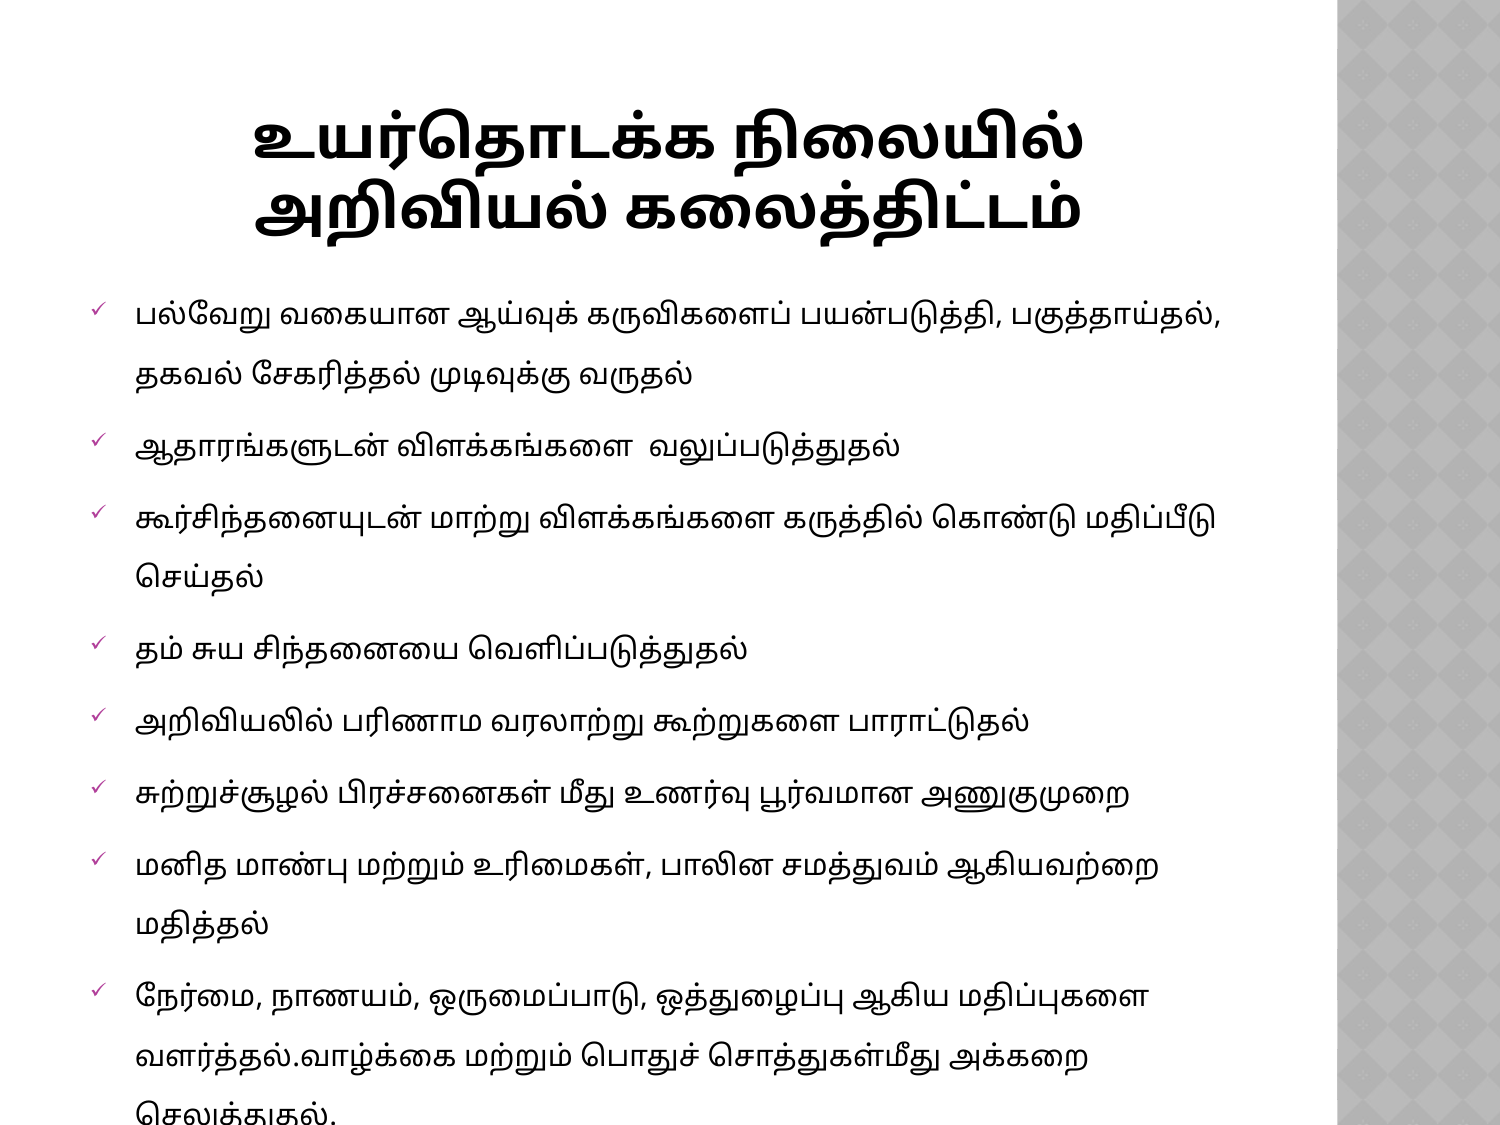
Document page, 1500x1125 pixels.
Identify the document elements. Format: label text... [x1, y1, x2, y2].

title உயர்தொடக்க நிலையில் அறிவியல் கலைத்திட்டம் [75, 52, 1263, 240]
list பல்வேறு வகையான ஆய்வுக் கருவிகளைப் பயன்படுத்தி, பகுத்தாய்தல், தகவல் சேகரித்தல் முடிவுக்கு வருதல் ஆதாரங்களுடன் விளக்கங்களை வலுப்படுத்துதல் கூர்சிந்தனையுடன் மாற்று விளக்கங்களை கருத்தில் கொண்டு மதிப்பீடு செய்தல் தம் சுய சிந்தனையை வெளிப்படுத்துதல் அறிவியலில் பரிணாம வரலாற்று கூற்றுகளை பாராட்டுதல் சுற்றுச்சூழல் பிரச்சனைகள் மீது உணர்வு பூர்வமான அணுகுமுறை மனித மாண்பு மற்றும் உரிமைகள், பாலின சமத்துவம் ஆகியவற்றை மதித்தல் நேர்மை, நாணயம், ஒருமைப்பாடு, ஒத்துழைப்பு ஆகிய மதிப்புகளை வளர்த்தல்.வாழ்க்கை மற்றும் பொதுச் சொத்துகள்மீது அக்கறை செலுத்துதல். [75, 264, 1263, 1125]
